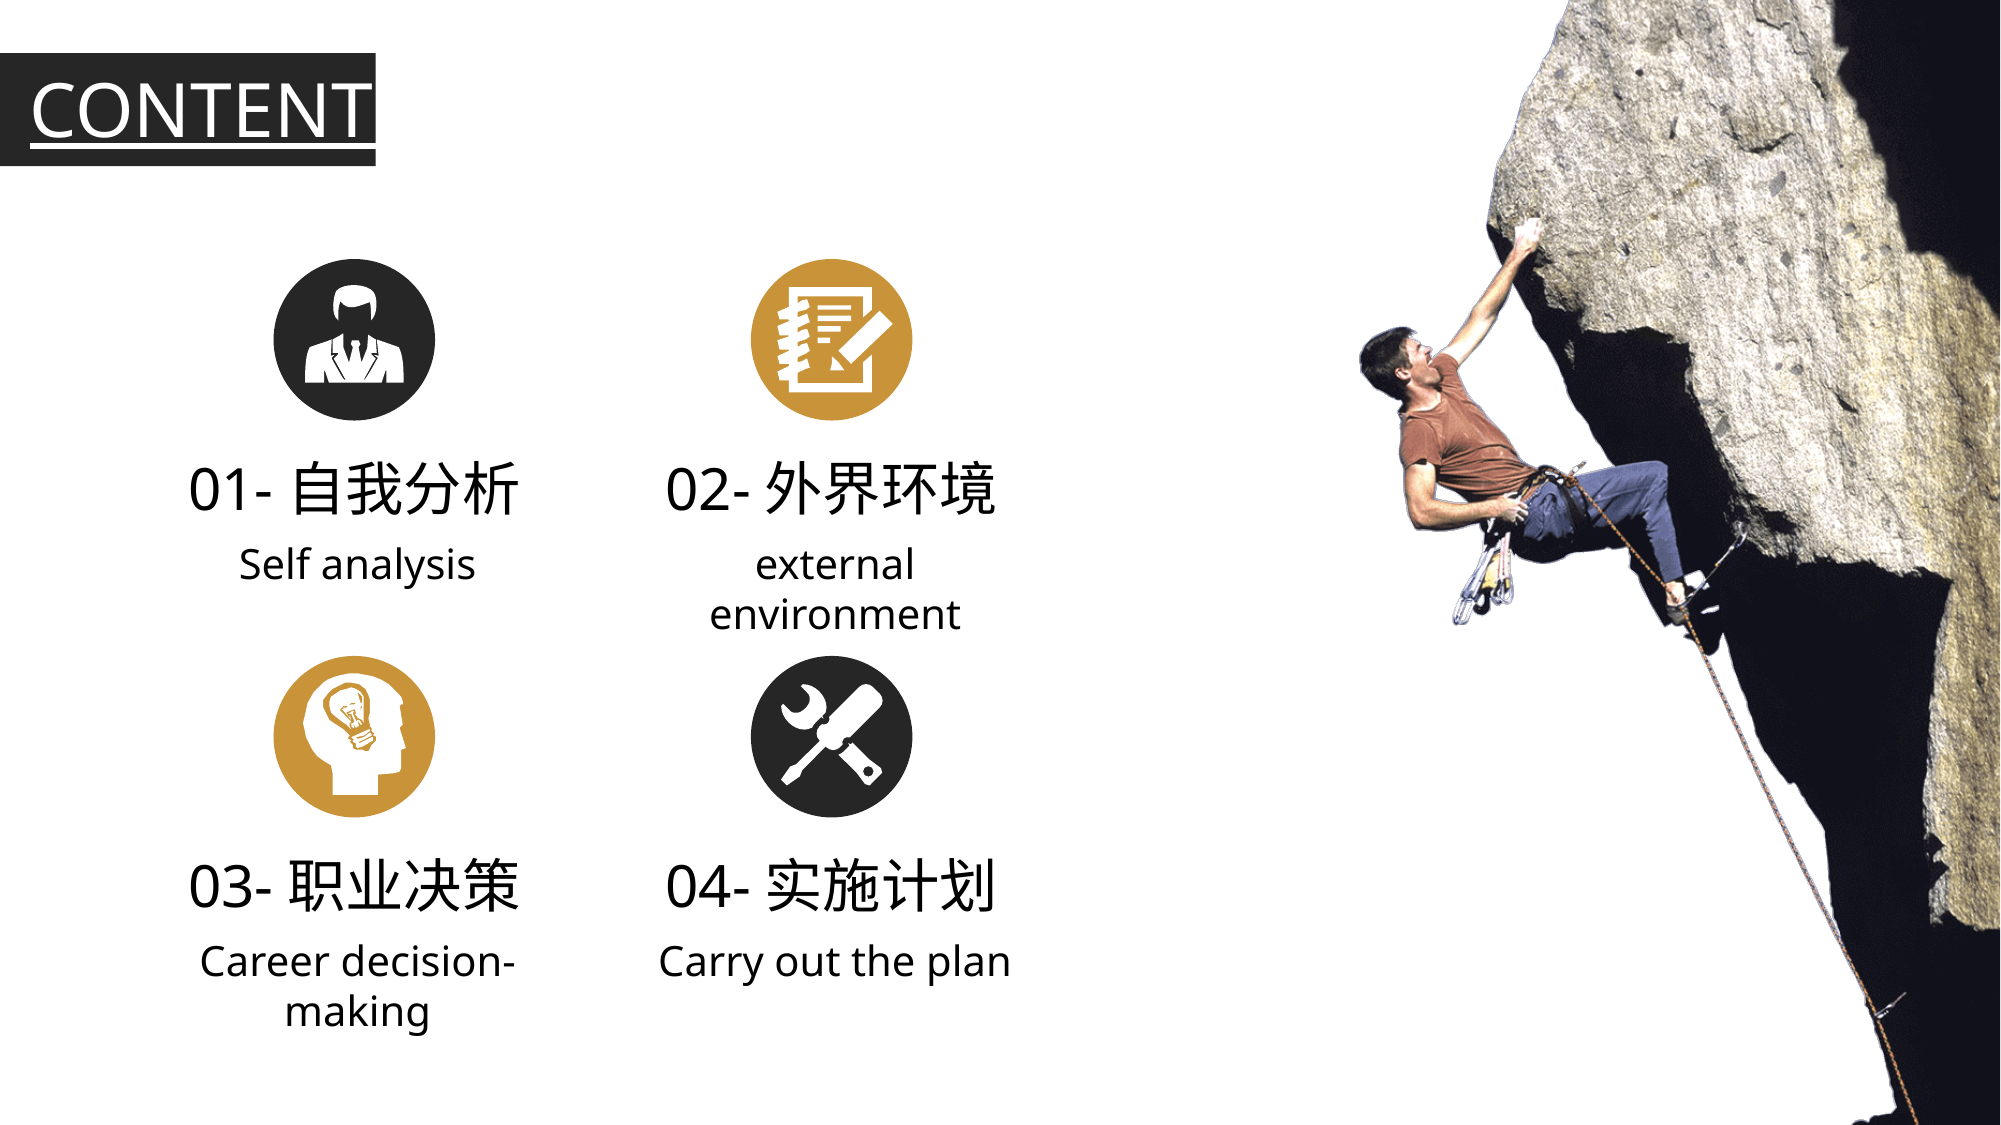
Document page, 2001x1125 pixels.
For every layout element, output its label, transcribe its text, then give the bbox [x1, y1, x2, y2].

text_box Self analysis [160, 530, 555, 596]
text_box [305, 333, 404, 383]
text_box [777, 287, 872, 393]
text_box [302, 673, 406, 795]
text_box [781, 684, 883, 786]
text_box 01-自我分析 [153, 444, 556, 530]
text_box Carry out the plan [637, 927, 1033, 993]
text_box [333, 285, 377, 321]
text_box [272, 257, 437, 422]
text_box [749, 654, 914, 819]
picture [1235, 0, 2001, 1125]
text_box 04-实施计划 [630, 841, 1033, 927]
text_box 03-职业决策 [153, 841, 556, 927]
text_box [272, 654, 437, 819]
text_box CONTENTS [14, 55, 431, 160]
text_box [0, 52, 377, 167]
text_box [838, 310, 893, 364]
text_box 02-外界环境 [630, 444, 1033, 530]
text_box [749, 257, 914, 422]
text_box Career decision-making [160, 927, 555, 1042]
text_box external environment [637, 530, 1033, 646]
